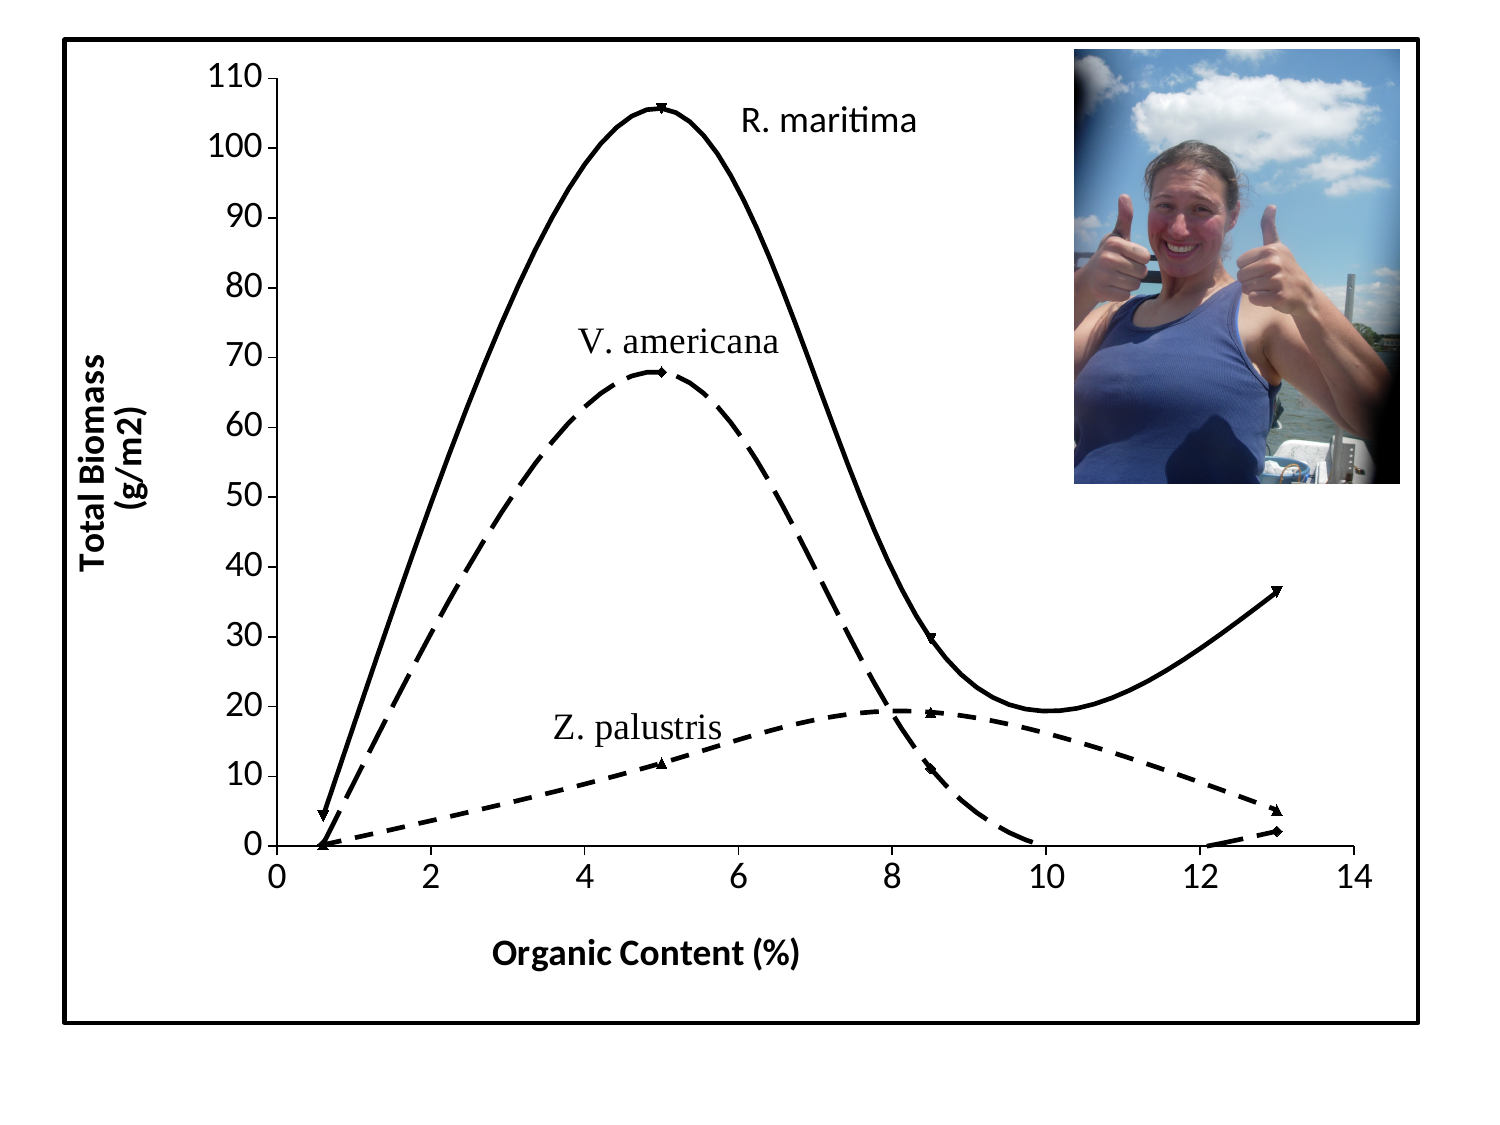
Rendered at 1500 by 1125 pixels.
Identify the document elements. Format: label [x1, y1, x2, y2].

chart [62, 37, 1421, 1026]
picture [1074, 49, 1401, 484]
